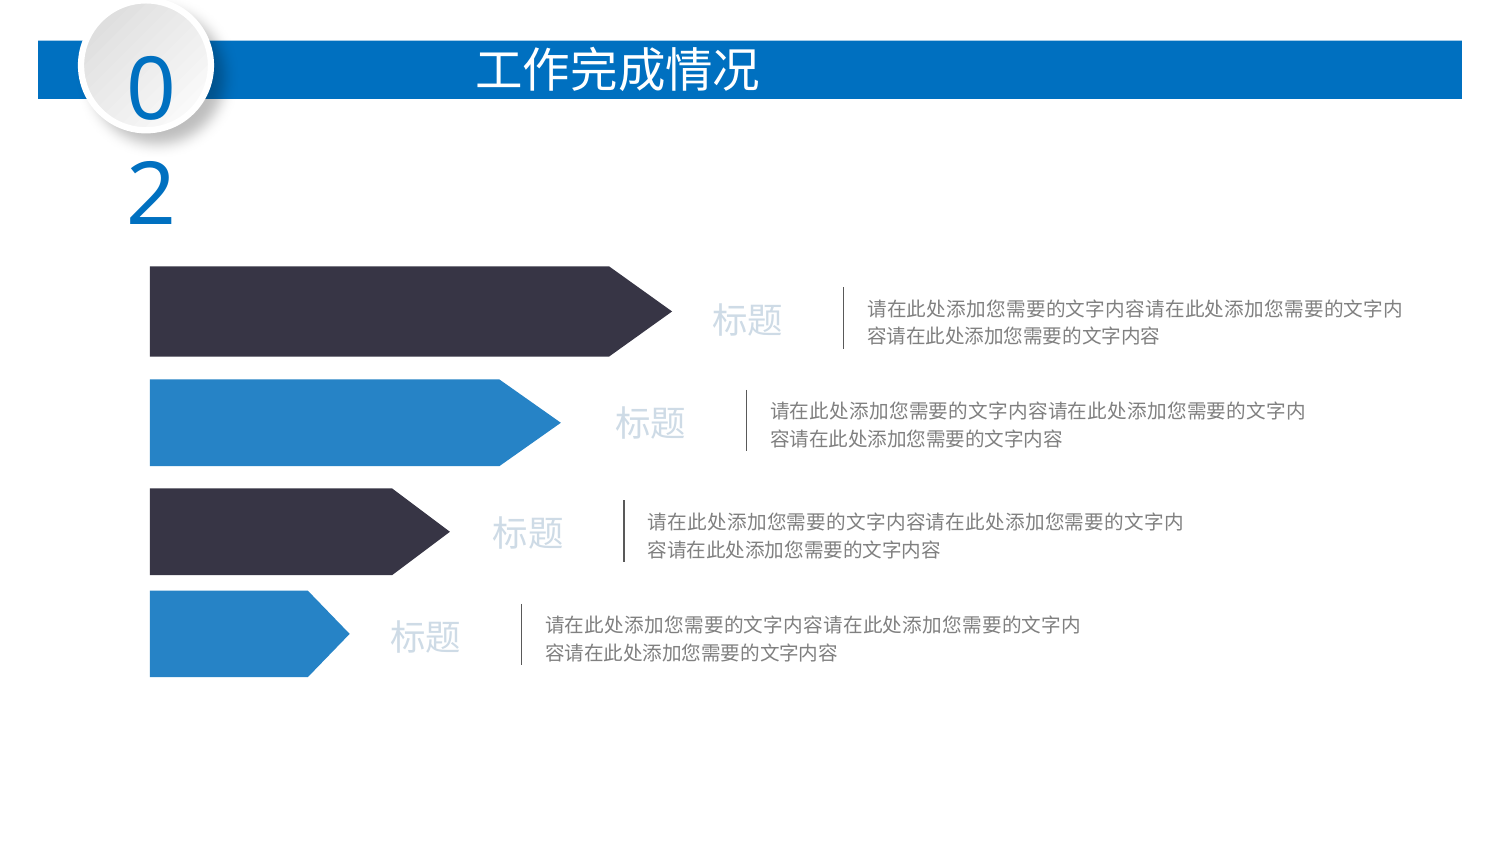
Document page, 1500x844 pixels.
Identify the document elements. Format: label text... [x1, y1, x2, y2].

text_box [149, 266, 673, 357]
text_box 请在此处添加您需要的文字内容请在此处添加您需要的文字内容请在此处添加您需要的文字内容 [770, 395, 1306, 451]
text_box 标题 [573, 393, 728, 451]
text_box [224, 40, 340, 99]
text_box 工作完成情况 [340, 27, 896, 108]
text_box 请在此处添加您需要的文字内容请在此处添加您需要的文字内容请在此处添加您需要的文字内容 [545, 609, 1081, 665]
text_box 请在此处添加您需要的文字内容请在此处添加您需要的文字内容请在此处添加您需要的文字内容 [867, 292, 1403, 348]
text_box [149, 590, 350, 678]
text_box 请在此处添加您需要的文字内容请在此处添加您需要的文字内容请在此处添加您需要的文字内容 [647, 506, 1184, 561]
text_box 标题 [670, 291, 825, 349]
text_box 标题 [348, 607, 503, 665]
text_box [149, 379, 561, 467]
text_box [149, 488, 450, 576]
text_box [896, 40, 1462, 99]
text_box 标题 [451, 504, 606, 562]
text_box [80, 0, 212, 147]
text_box [38, 40, 75, 99]
